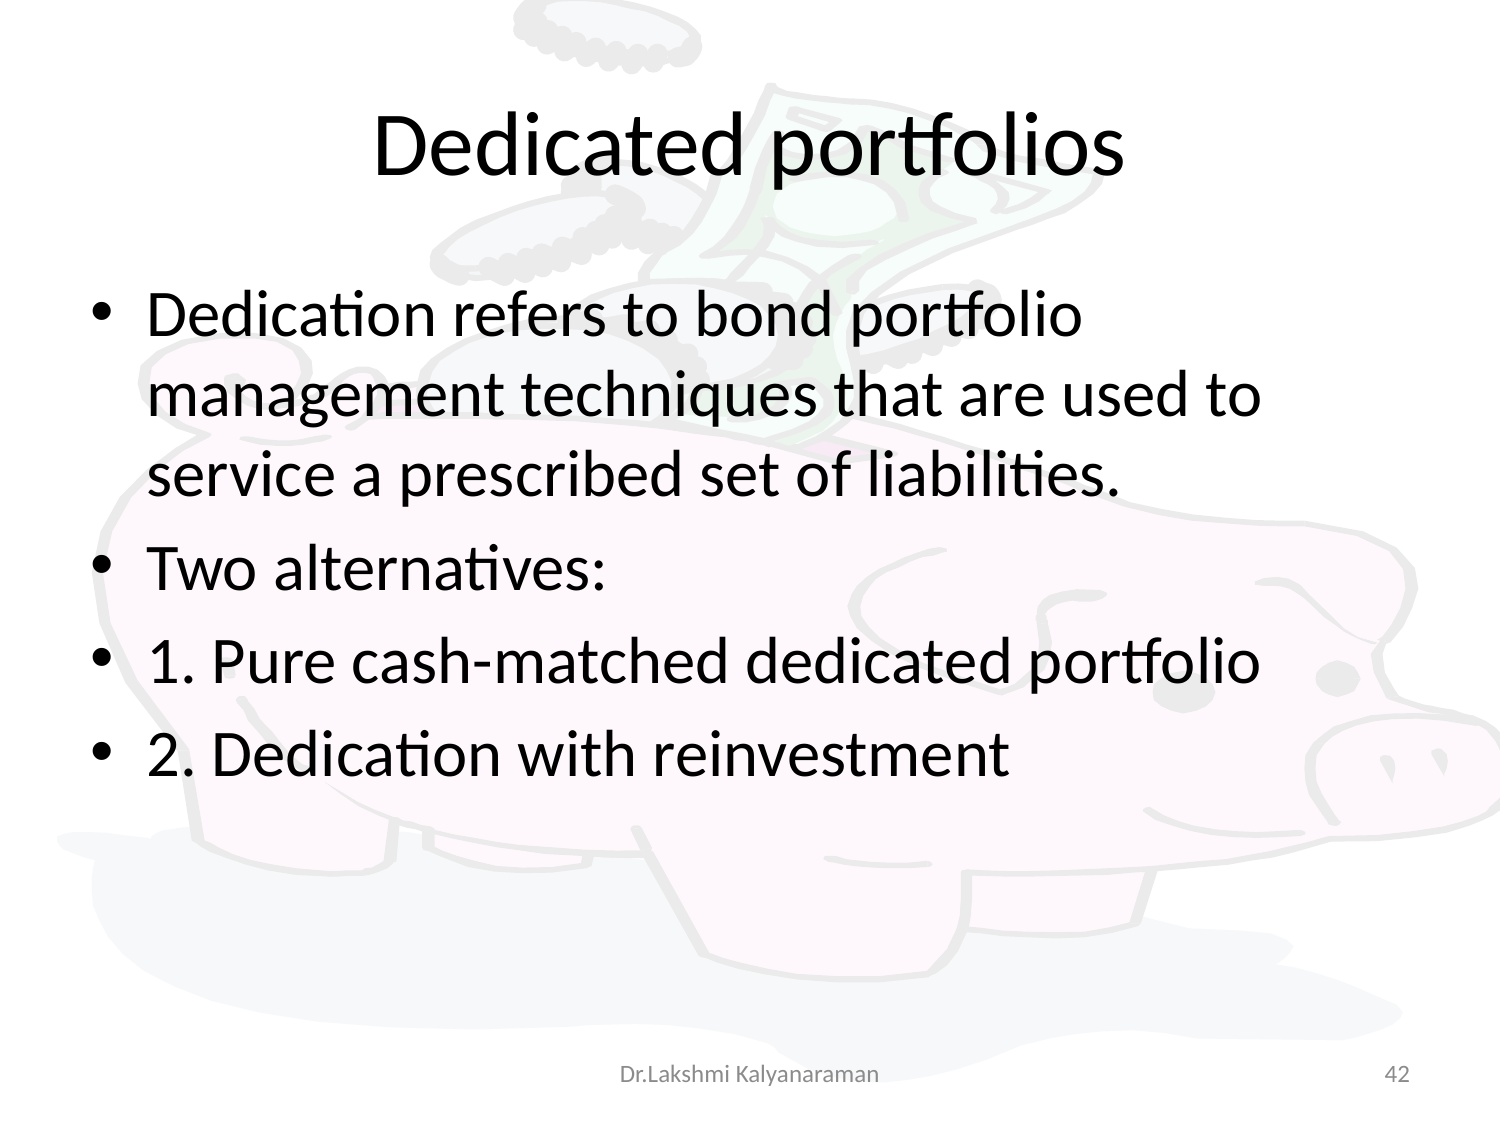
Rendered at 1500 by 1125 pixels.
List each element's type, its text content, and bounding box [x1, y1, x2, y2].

title Dedicated portfolios [75, 45, 1425, 233]
list Dedication refers to bond portfolio management techniques that are used to service a prescribed set of liabilities. Two alternatives: 1. Pure cash-matched dedicated portfolio 2. Dedication with reinvestment [75, 262, 1425, 1005]
slide_number 42 [1074, 1042, 1425, 1103]
footer Dr.Lakshmi Kalyanaraman [512, 1042, 988, 1103]
